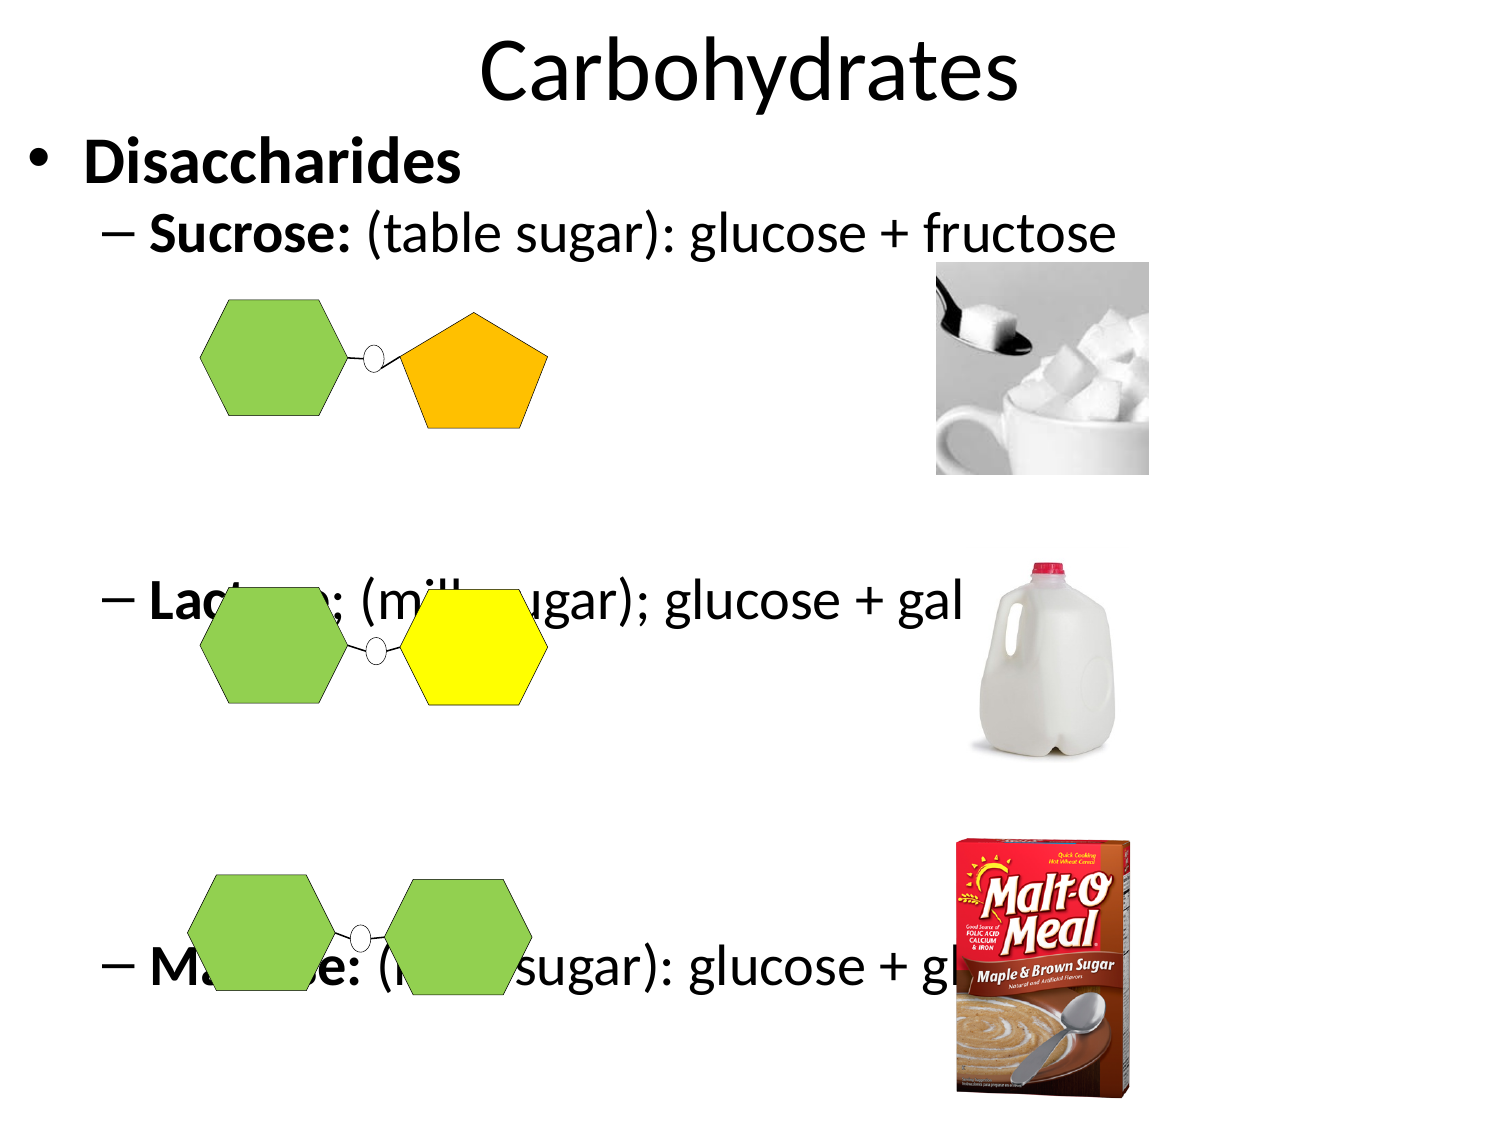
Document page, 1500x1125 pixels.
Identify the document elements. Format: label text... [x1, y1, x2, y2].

picture [966, 546, 1129, 763]
text_box [398, 587, 550, 708]
picture [953, 830, 1132, 1113]
text_box [185, 872, 337, 993]
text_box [347, 645, 367, 652]
text_box [349, 922, 373, 955]
text_box [198, 585, 349, 706]
text_box [25, 0, 415, 203]
text_box [198, 297, 350, 418]
title Carbohydrates [415, 0, 1170, 125]
text_box [361, 342, 386, 375]
text_box [383, 877, 534, 998]
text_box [334, 932, 351, 939]
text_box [380, 356, 401, 369]
picture [936, 262, 1149, 476]
text_box [398, 310, 550, 431]
list Disaccharides Sucrose: (table sugar): glucose + fructose Lactose; (milk sugar); glucose + galactose Maltose: (malt sugar): glucose + glucose [12, 125, 1400, 1038]
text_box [386, 646, 401, 652]
text_box [365, 635, 388, 667]
